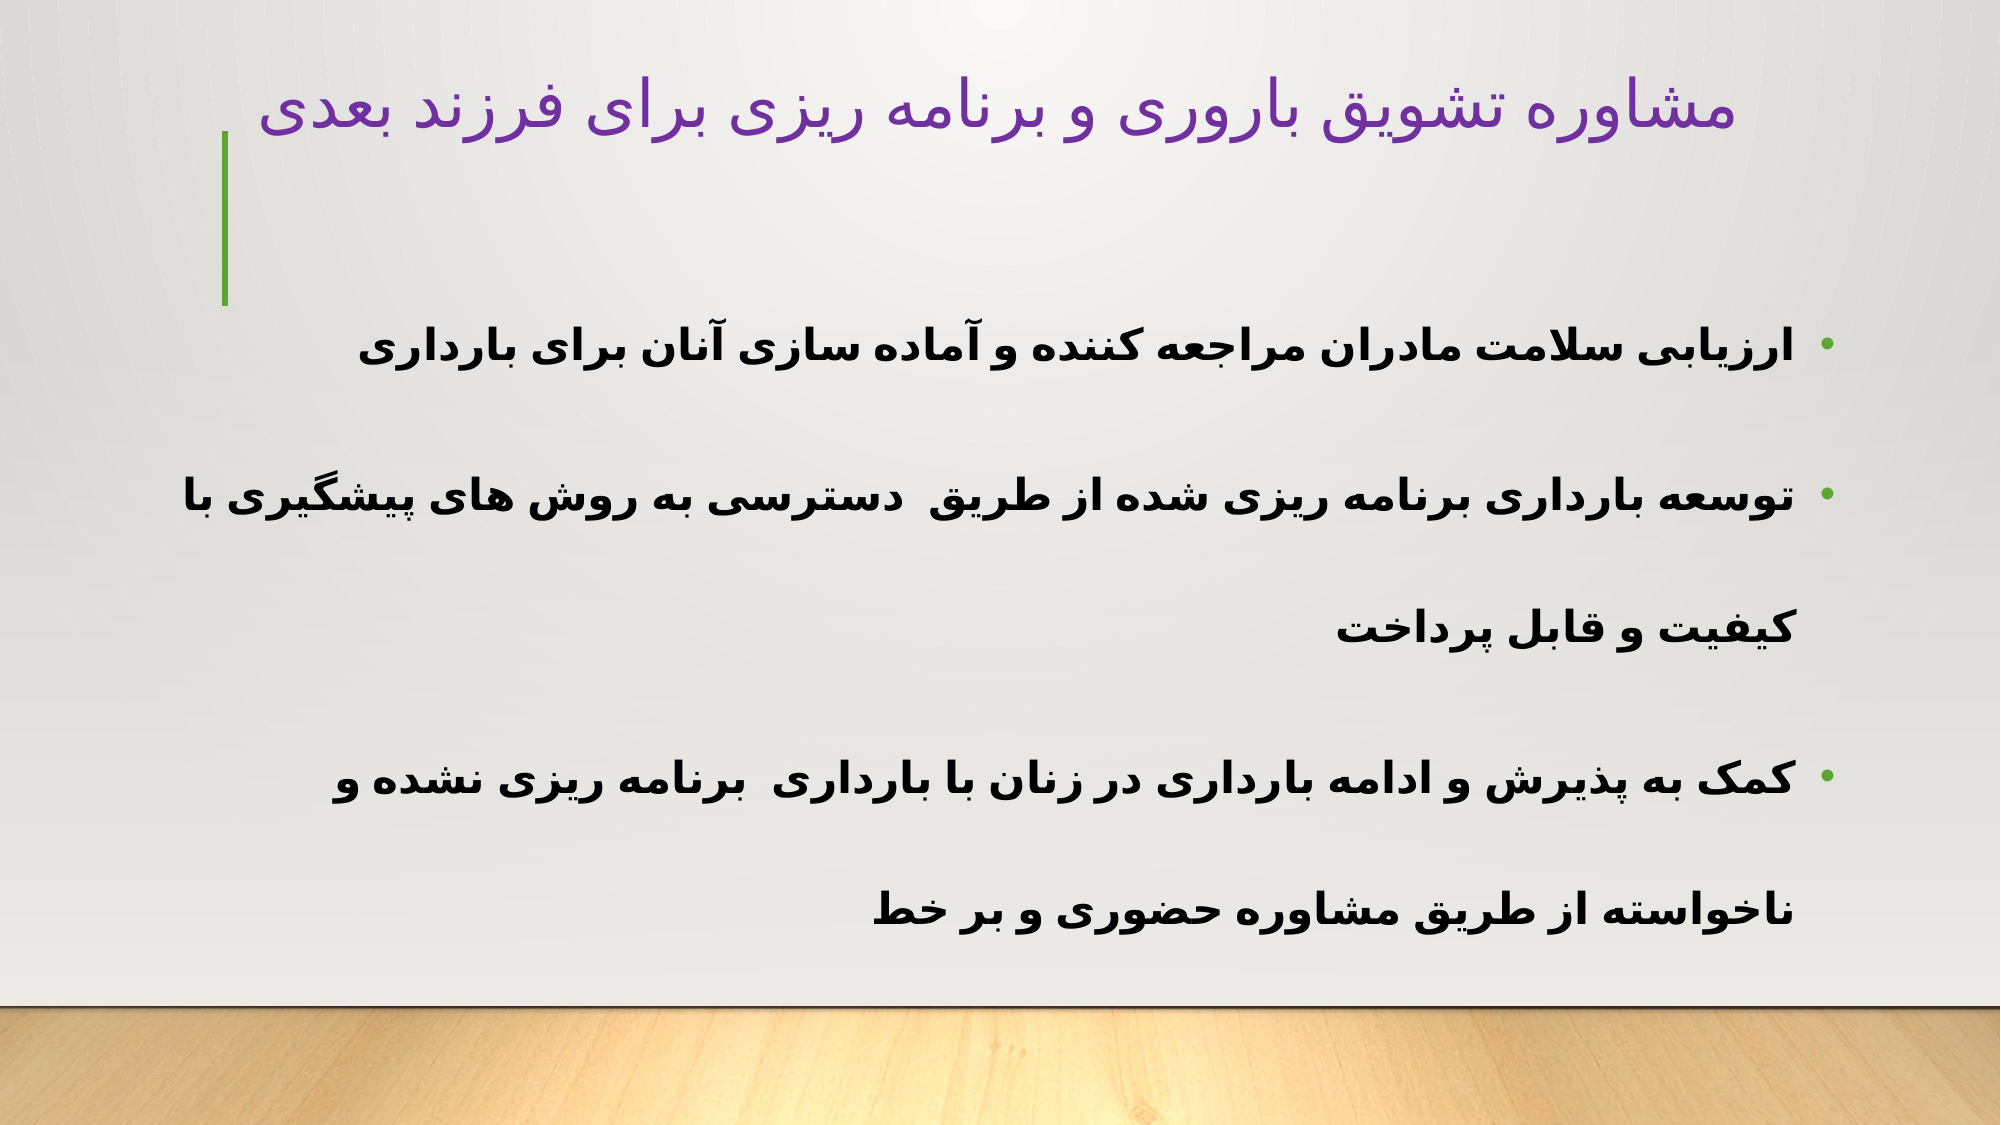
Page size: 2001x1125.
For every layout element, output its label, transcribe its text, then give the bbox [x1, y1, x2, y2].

picture [0, 1006, 2000, 1125]
title مشاوره تشویق باروری و برنامه ریزی برای فرزند بعدی [149, 85, 1849, 229]
list ارزیابی سلامت مادران مراجعه کننده و آماده سازی آنان برای بارداری توسعه بارداری برنامه ریزی شده از طریق دسترسی به روش های پیشگیری با کیفیت و قابل پرداخت کمک به پذیرش و ادامه بارداری در زنان با بارداری برنامه ریزی نشده و ناخواسته از طریق مشاوره حضوری و بر خط [149, 229, 1849, 950]
